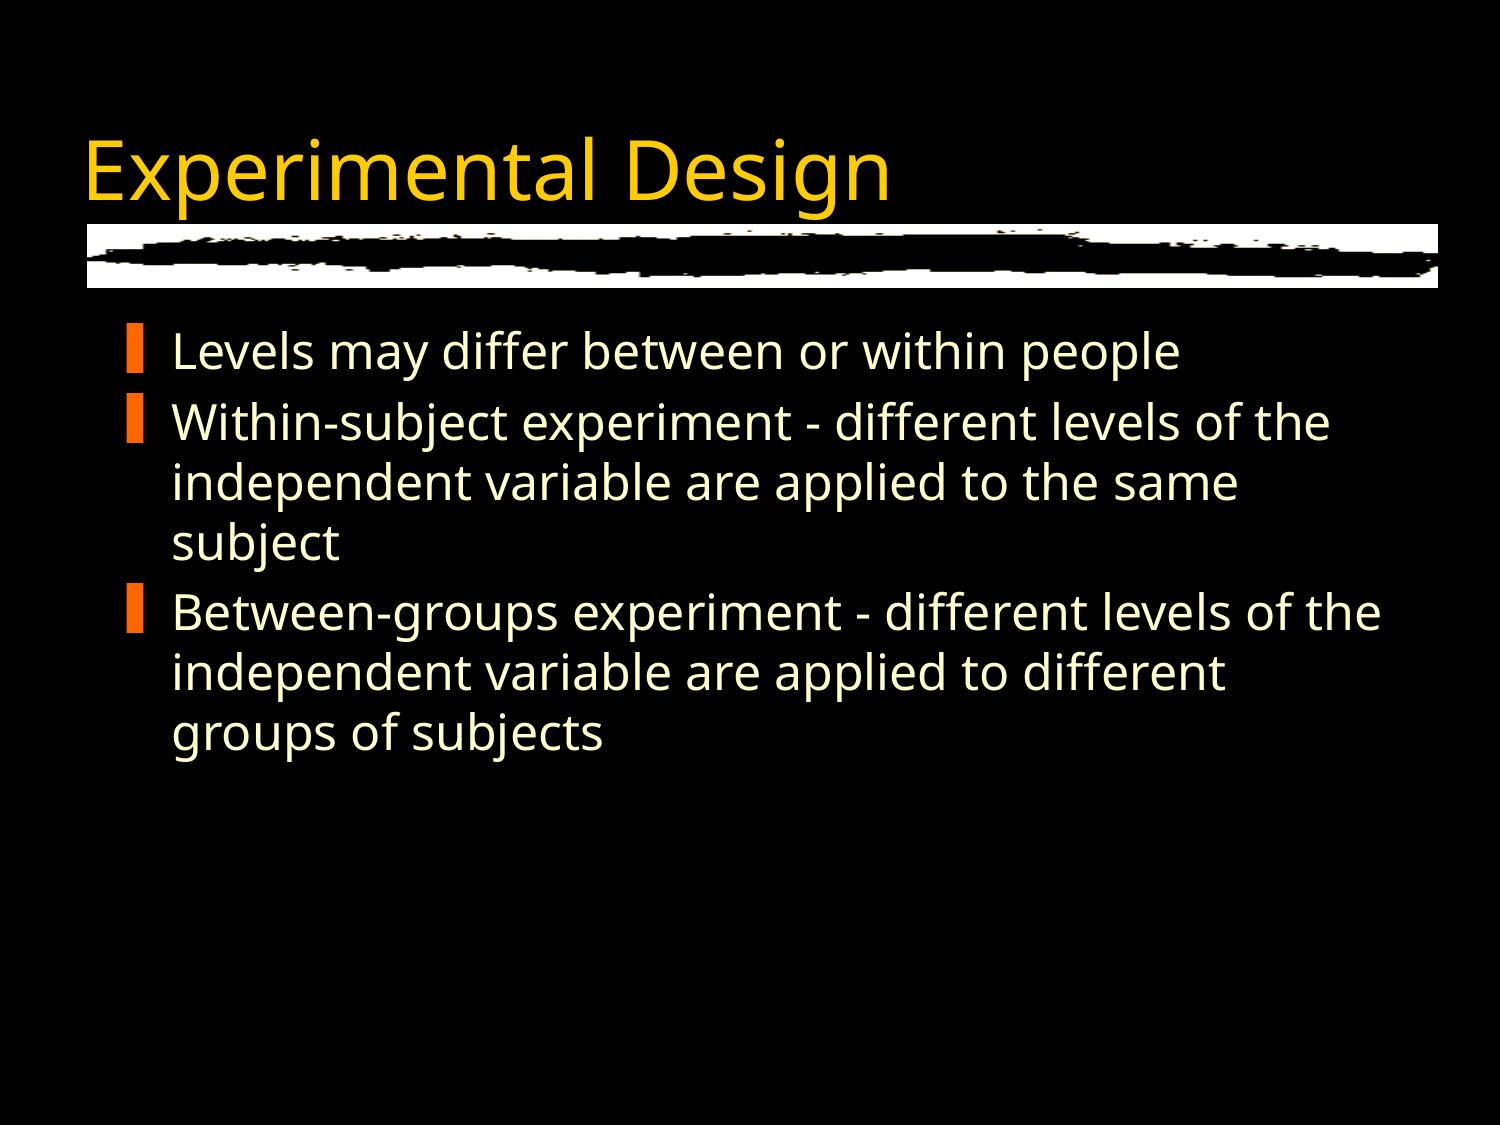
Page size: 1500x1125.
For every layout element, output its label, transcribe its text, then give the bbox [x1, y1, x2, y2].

list Levels may differ between or within people Within-subject experiment - different levels of the independent variable are applied to the same subject Between-groups experiment - different levels of the independent variable are applied to different groups of subjects [99, 312, 1401, 998]
title Experimental Design [66, 37, 1342, 226]
